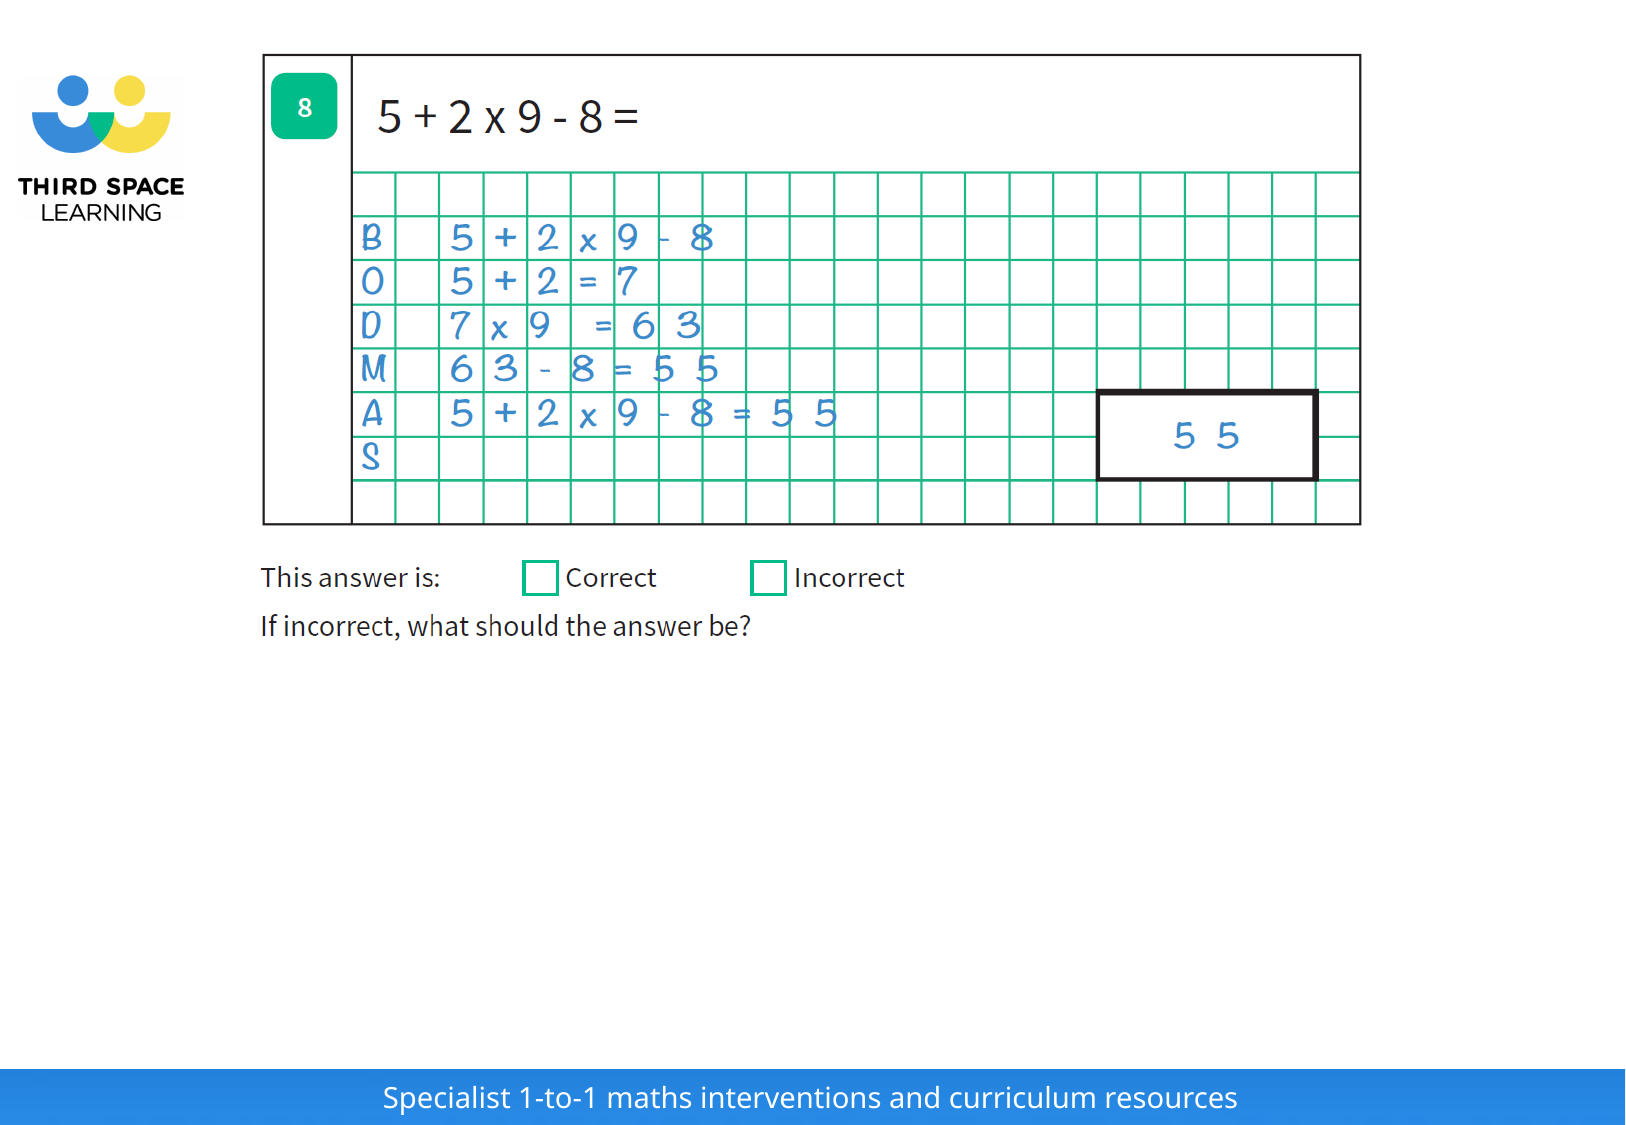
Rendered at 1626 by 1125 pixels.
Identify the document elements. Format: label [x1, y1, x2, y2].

picture [0, 1069, 1626, 1125]
picture [18, 75, 184, 221]
picture [257, 49, 1365, 641]
